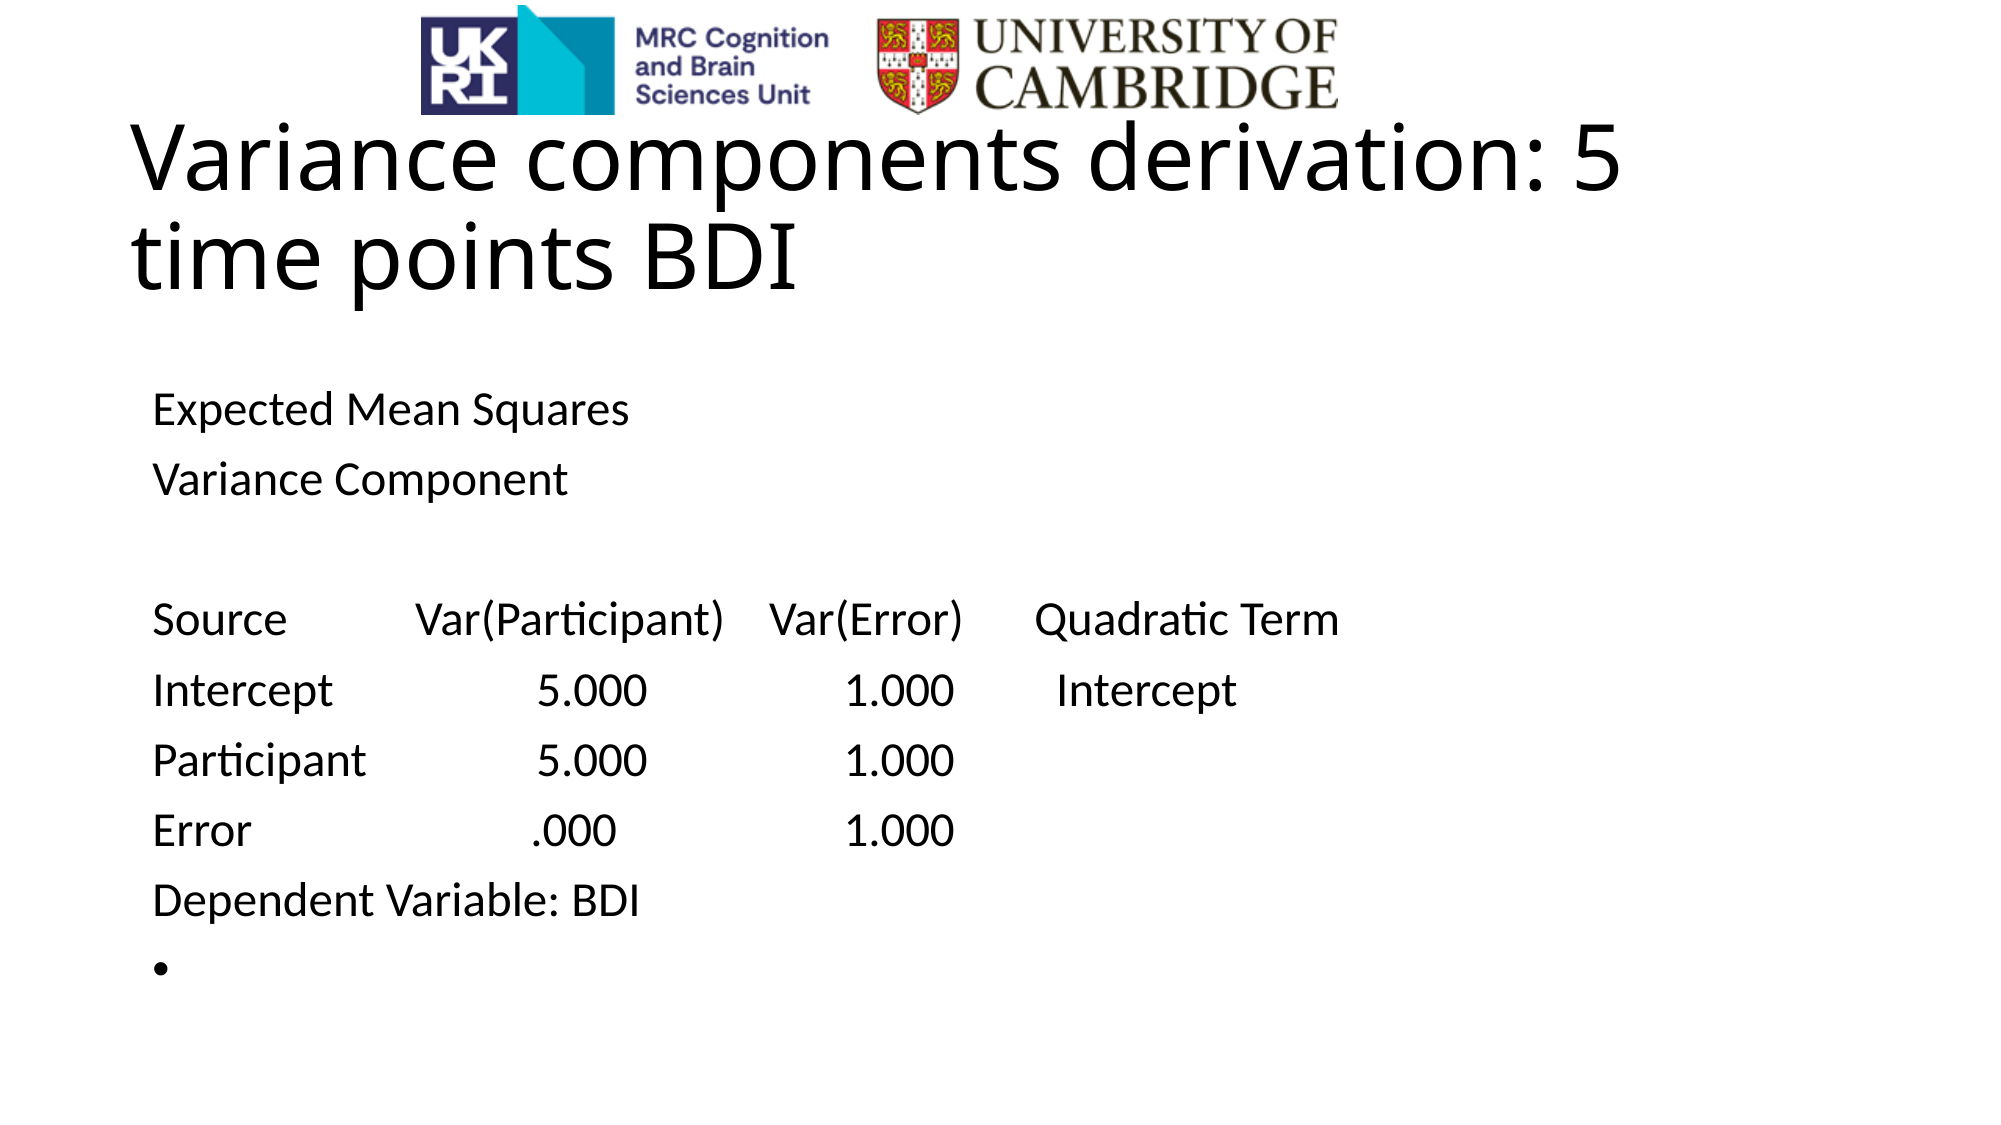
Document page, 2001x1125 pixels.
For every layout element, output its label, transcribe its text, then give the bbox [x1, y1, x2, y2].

picture [421, 5, 1338, 101]
title Variance components derivation: 5 time points BDI [115, 101, 1841, 319]
list Expected Mean Squares Variance Component Source Var(Participant) Var(Error) Quadratic Term Intercept 5.000 1.000 Intercept Participant 5.000 1.000 Error .000 1.000 Dependent Variable: BDI [137, 299, 1863, 1014]
